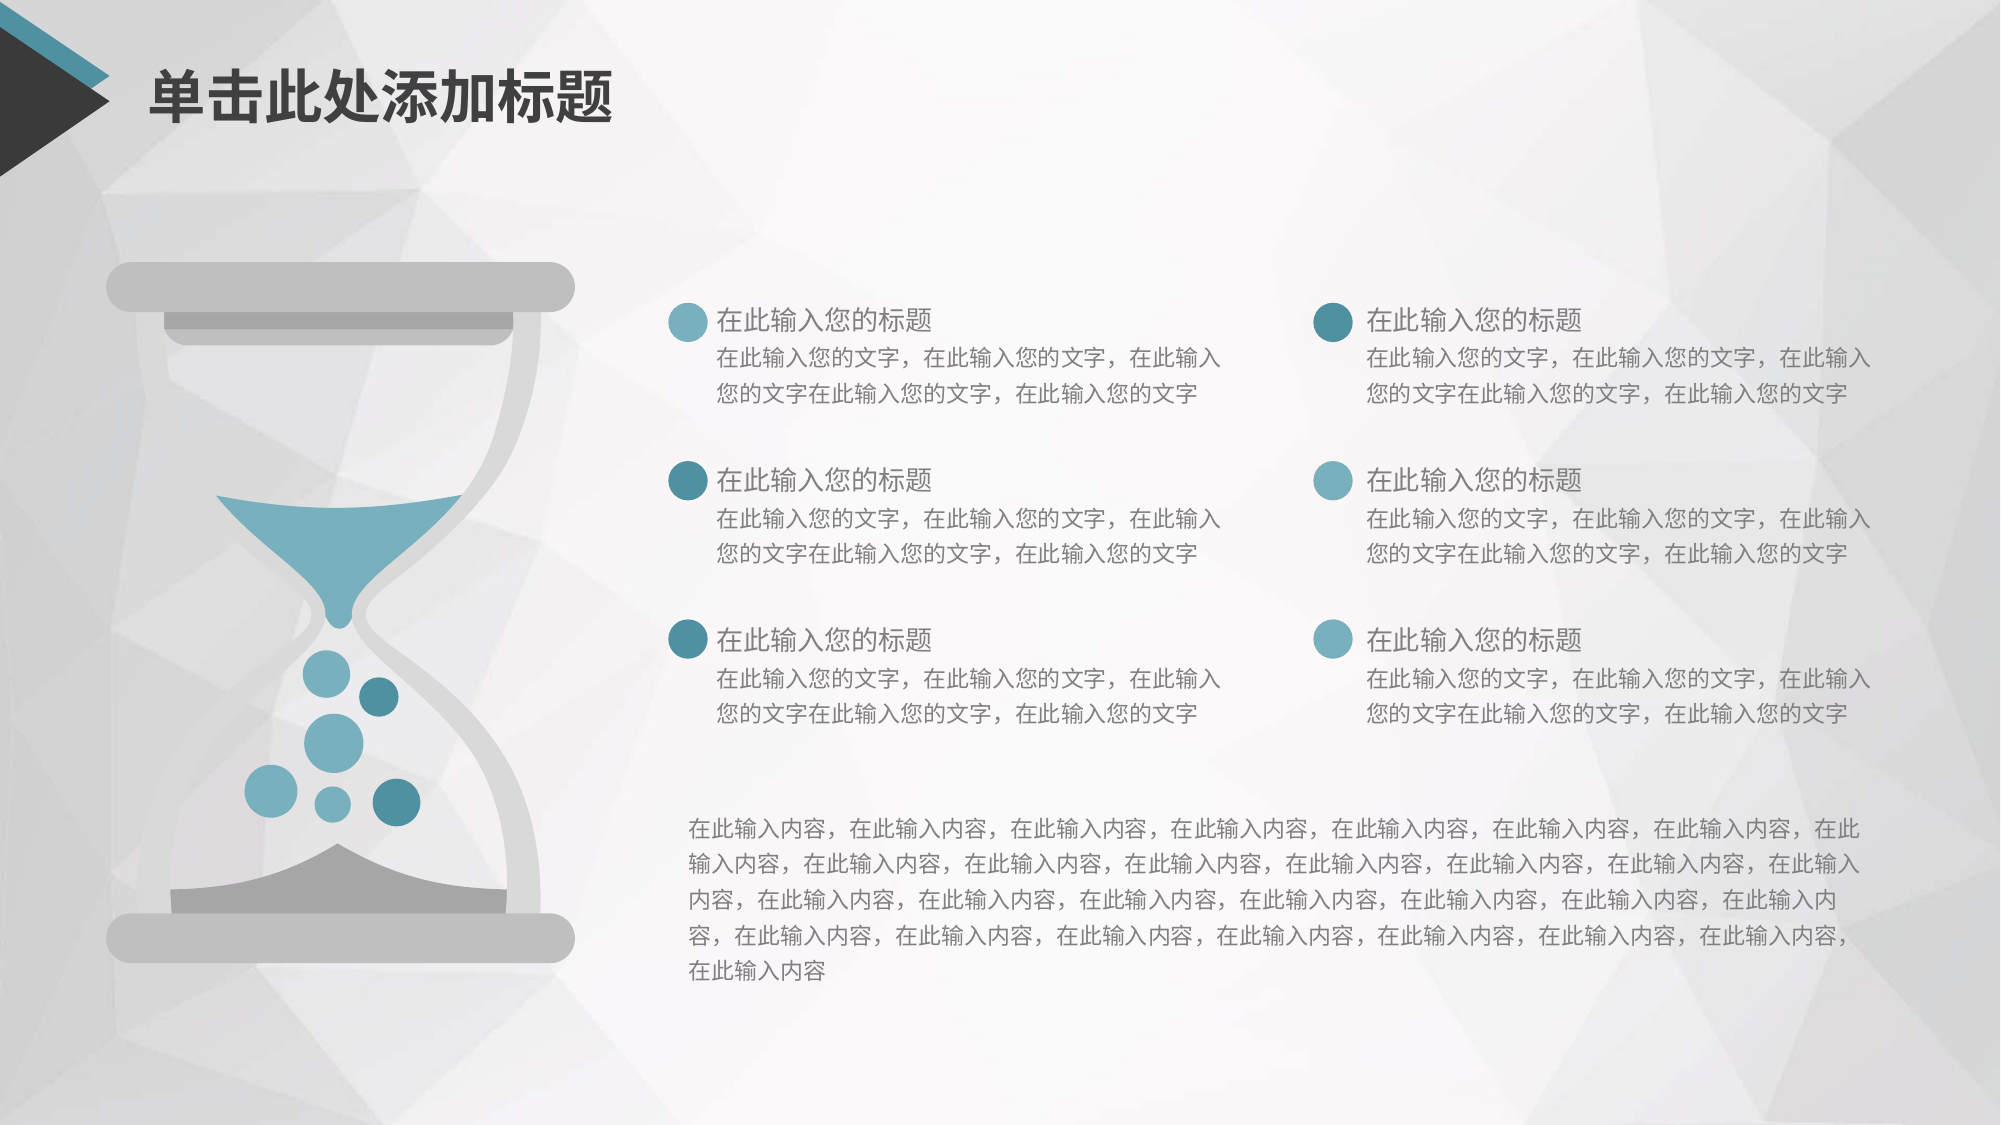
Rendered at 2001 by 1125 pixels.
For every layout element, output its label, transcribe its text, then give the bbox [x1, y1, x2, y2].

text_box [1313, 286, 1890, 413]
picture [0, 0, 2001, 1125]
title 单击此处添加标题 [132, 50, 925, 149]
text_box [106, 262, 575, 964]
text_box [1313, 606, 1890, 733]
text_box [668, 606, 1241, 733]
text_box 在此输入内容，在此输入内容，在此输入内容，在此输入内容，在此输入内容，在此输入内容，在此输入内容，在此输入内容，在此输入内容，在此输入内容，在此输入内容，在此输入内容，在此输入内容，在此输入内容，在此输入内容，在此输入内容，在此输入内容，在此输入内容，在此输入内容，在此输入内容，在此输入内容，在此输入内容，在此输入内容，在此输入内容，在此输入内容，在此输入内容，在此输入内容，在此输入内容，在此输入内容，在此输入内容 [668, 796, 1890, 995]
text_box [668, 446, 1241, 573]
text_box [668, 286, 1241, 413]
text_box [1313, 446, 1890, 573]
